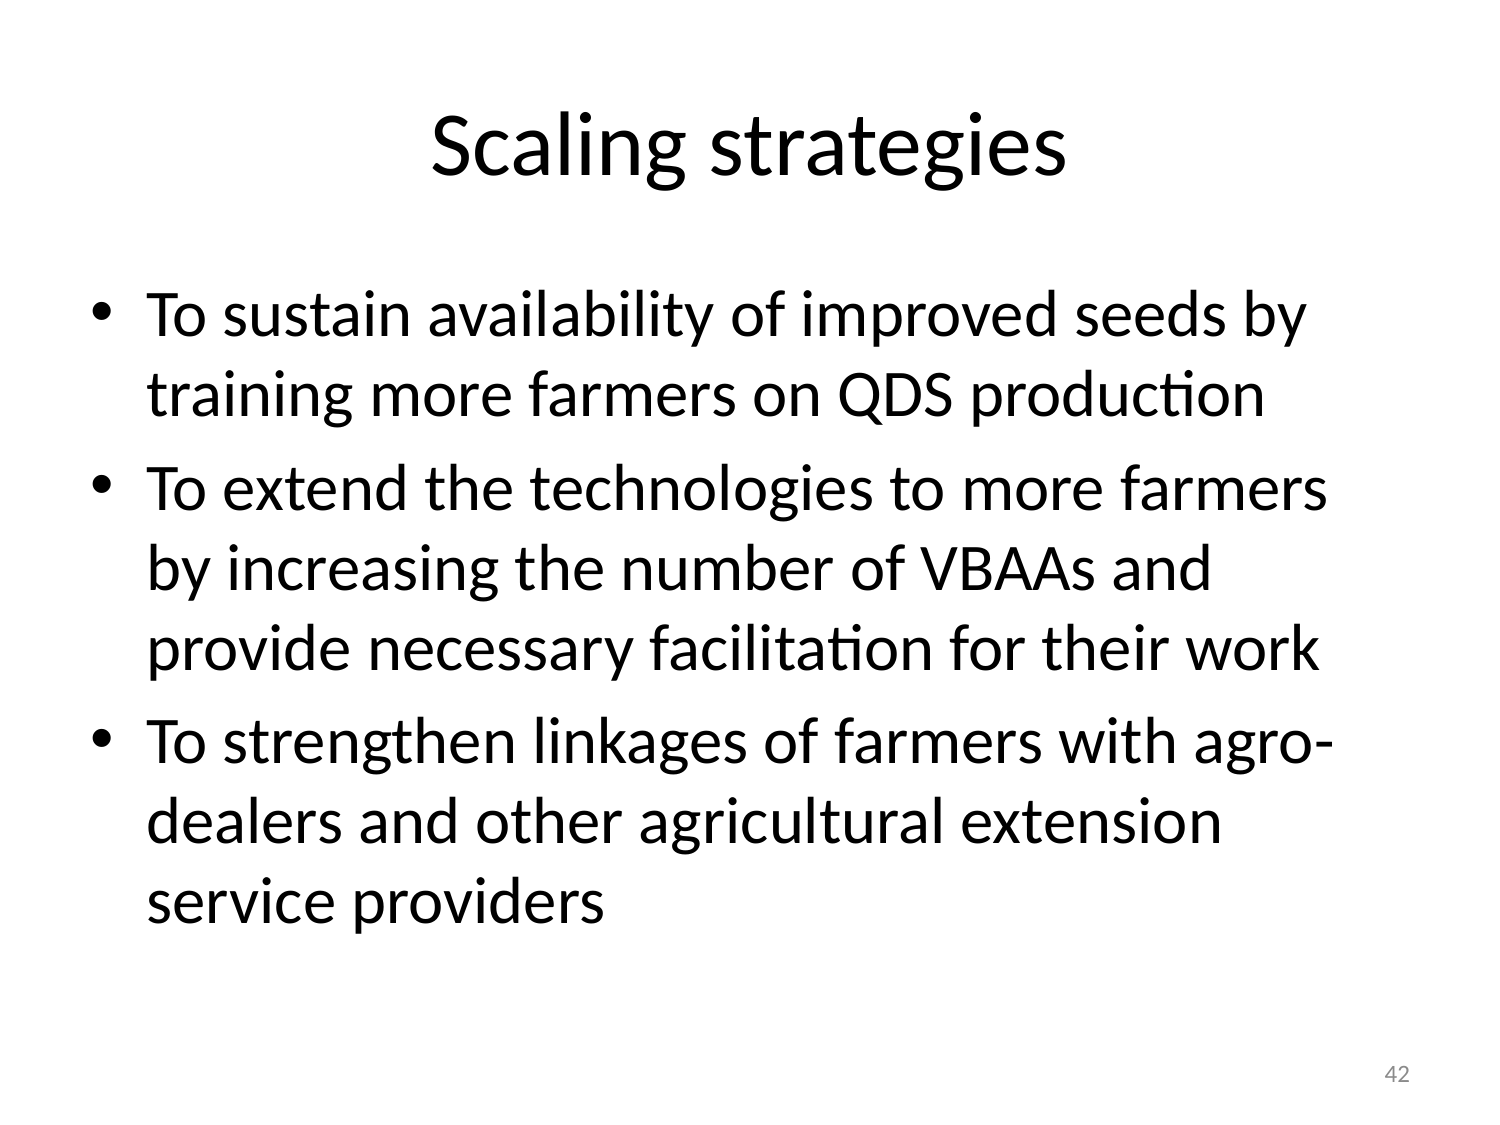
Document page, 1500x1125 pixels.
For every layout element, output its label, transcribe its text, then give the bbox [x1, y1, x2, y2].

title Scaling strategies [75, 45, 1425, 233]
slide_number 42 [1074, 1042, 1425, 1103]
list To sustain availability of improved seeds by training more farmers on QDS production To extend the technologies to more farmers by increasing the number of VBAAs and provide necessary facilitation for their work To strengthen linkages of farmers with agro-dealers and other agricultural extension service providers [75, 262, 1425, 1005]
